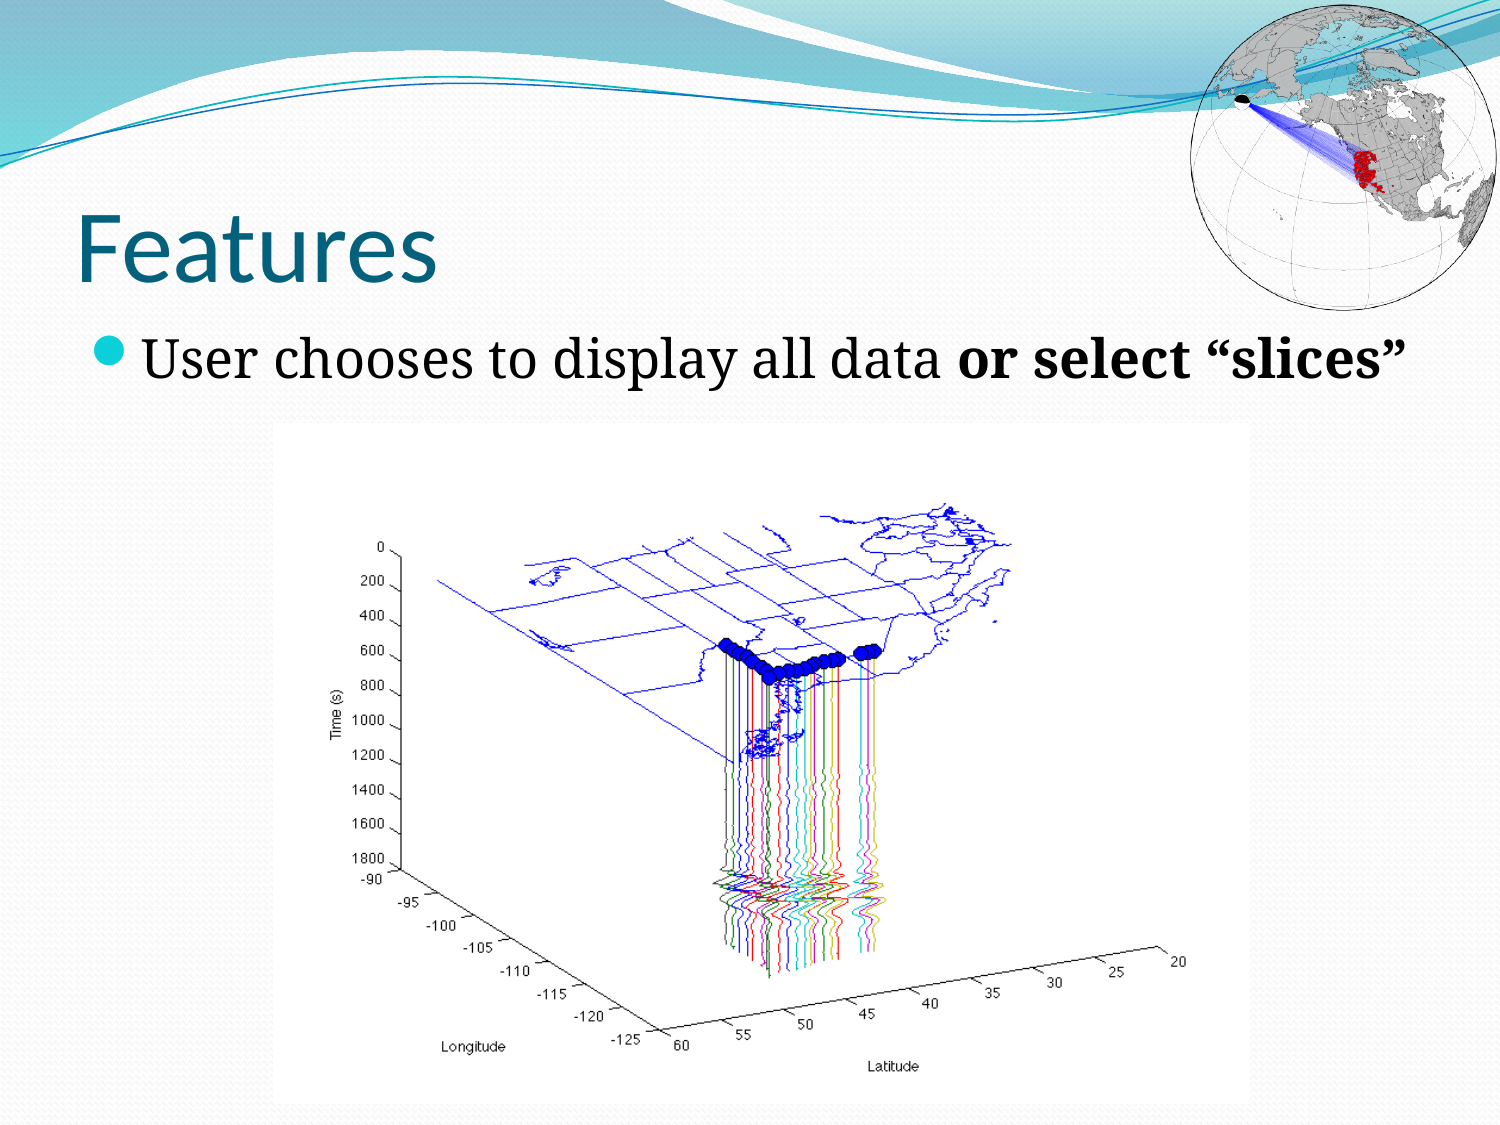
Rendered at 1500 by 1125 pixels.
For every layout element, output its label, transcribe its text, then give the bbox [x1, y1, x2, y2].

picture [1186, 0, 1500, 318]
title Features [75, 115, 1179, 303]
list User chooses to display all data or select “slices” [75, 317, 1425, 1038]
picture [273, 423, 1251, 1104]
